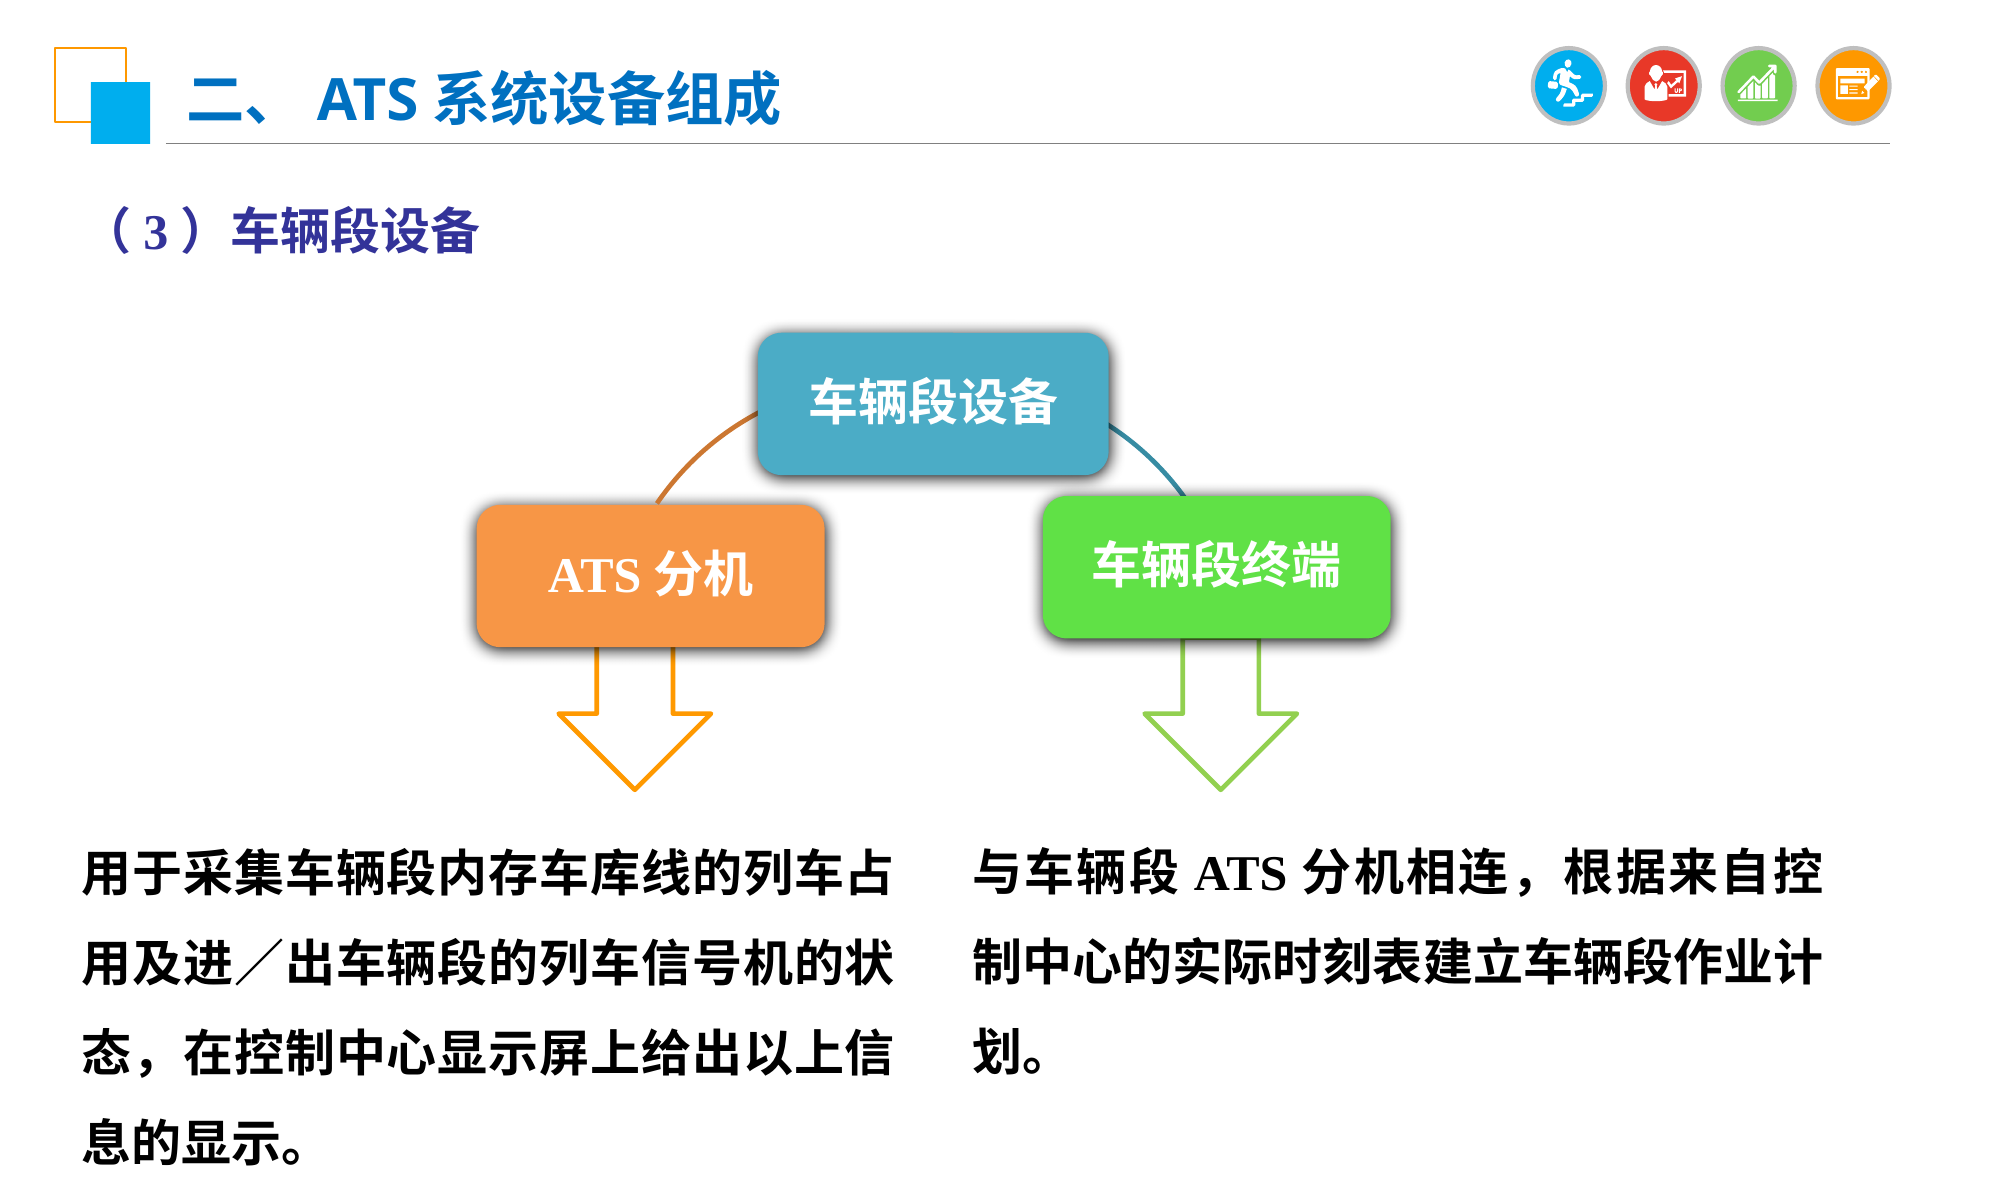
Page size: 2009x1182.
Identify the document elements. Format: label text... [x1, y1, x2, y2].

text_box （3）车辆段设备 [66, 192, 1426, 267]
text_box 二、ATS系统设备组成 [165, 51, 803, 142]
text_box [1177, 379, 1391, 949]
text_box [757, 332, 1109, 476]
text_box 与车辆段ATS分机相连，根据来自控制中心的实际时刻表建立车辆段作业计划。 [957, 802, 1839, 1088]
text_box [476, 379, 1177, 949]
text_box 用于采集车辆段内存车库线的列车占用及进／出车辆段的列车信号机的状态，在控制中心显示屏上给出以上信息的显示。 [66, 804, 911, 1180]
